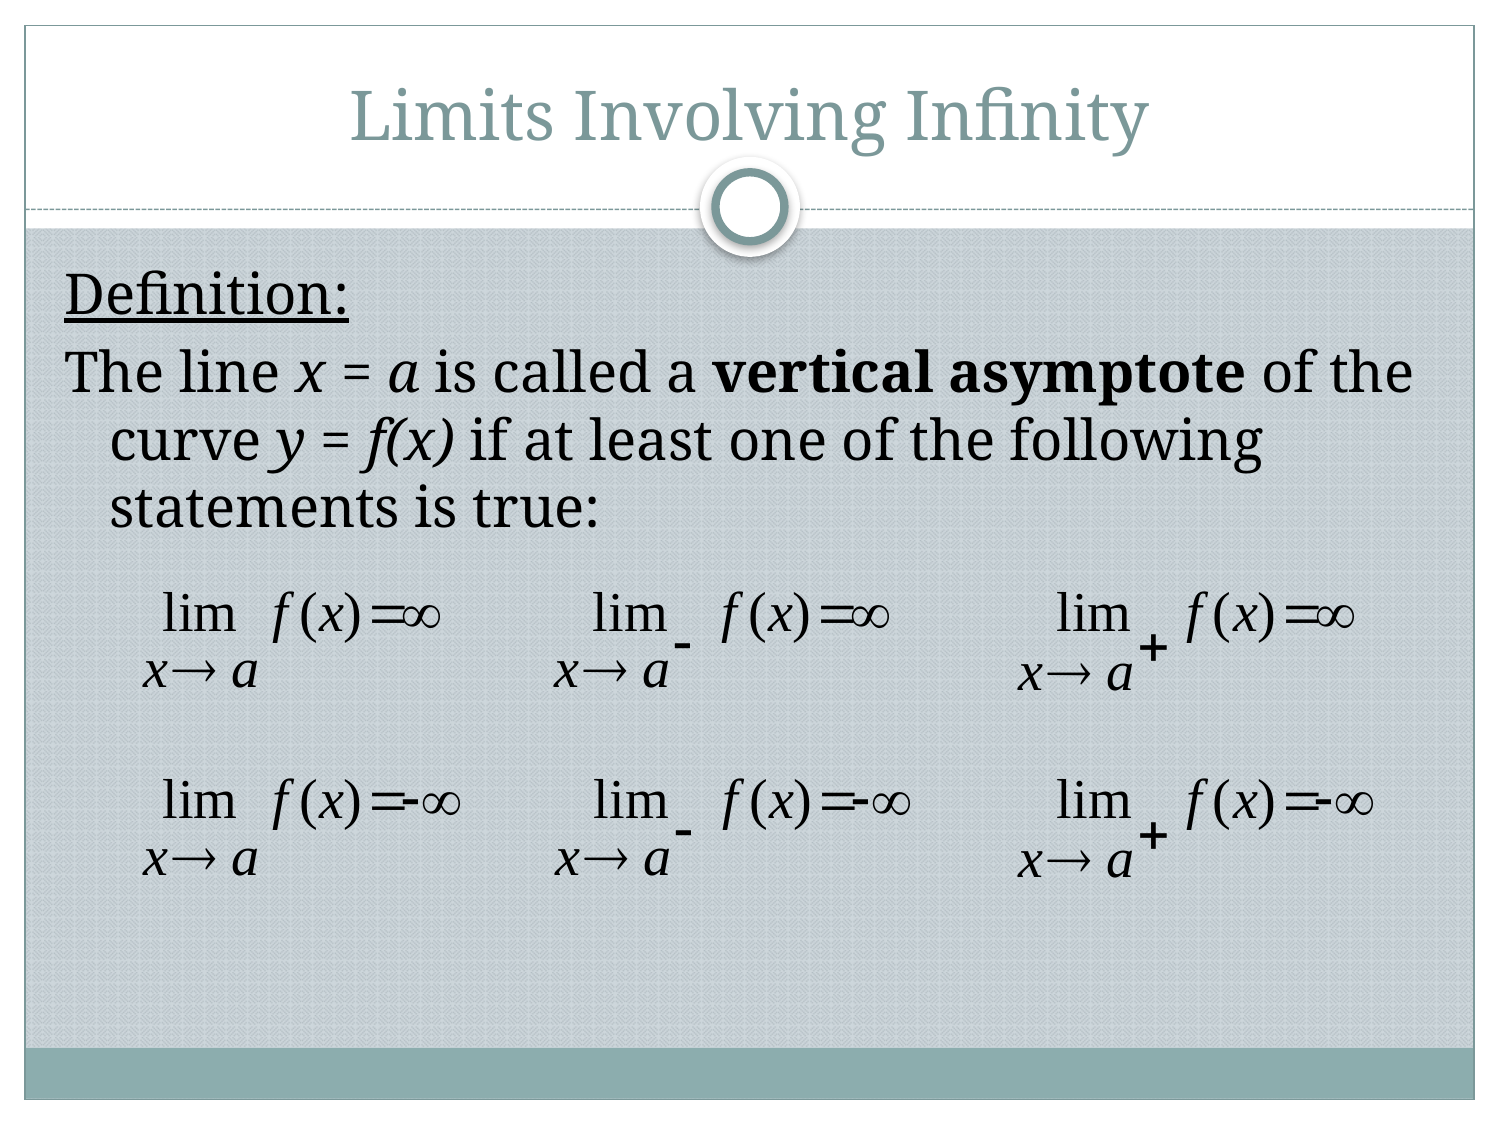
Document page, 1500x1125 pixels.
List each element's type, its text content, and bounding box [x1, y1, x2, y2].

title Limits Involving Infinity [49, 37, 1450, 162]
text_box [137, 774, 478, 882]
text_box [1012, 774, 1390, 884]
list Definition: The line x = a is called a vertical asymptote of the curve y = f(x) if at least one of the following statements is true: [49, 250, 1445, 1001]
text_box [137, 587, 444, 694]
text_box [549, 774, 928, 882]
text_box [1012, 587, 1359, 696]
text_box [548, 587, 893, 694]
